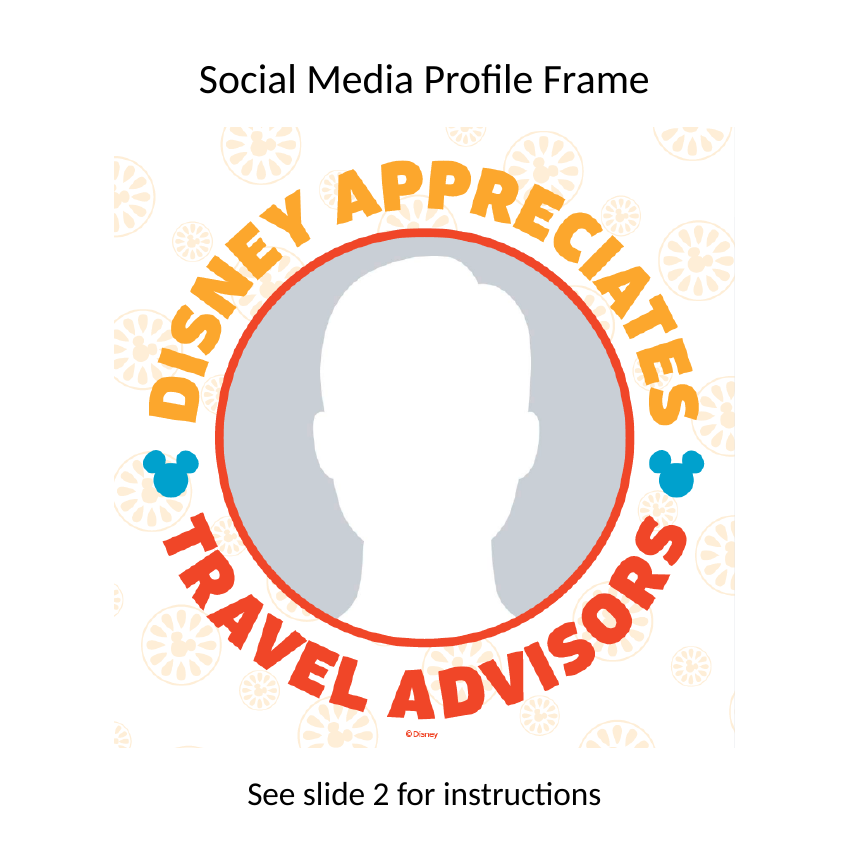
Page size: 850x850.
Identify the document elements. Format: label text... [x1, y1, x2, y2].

text_box Social Media Profile Frame [144, 44, 705, 110]
picture [114, 127, 735, 748]
text_box See slide 2 for instructions [144, 764, 705, 820]
